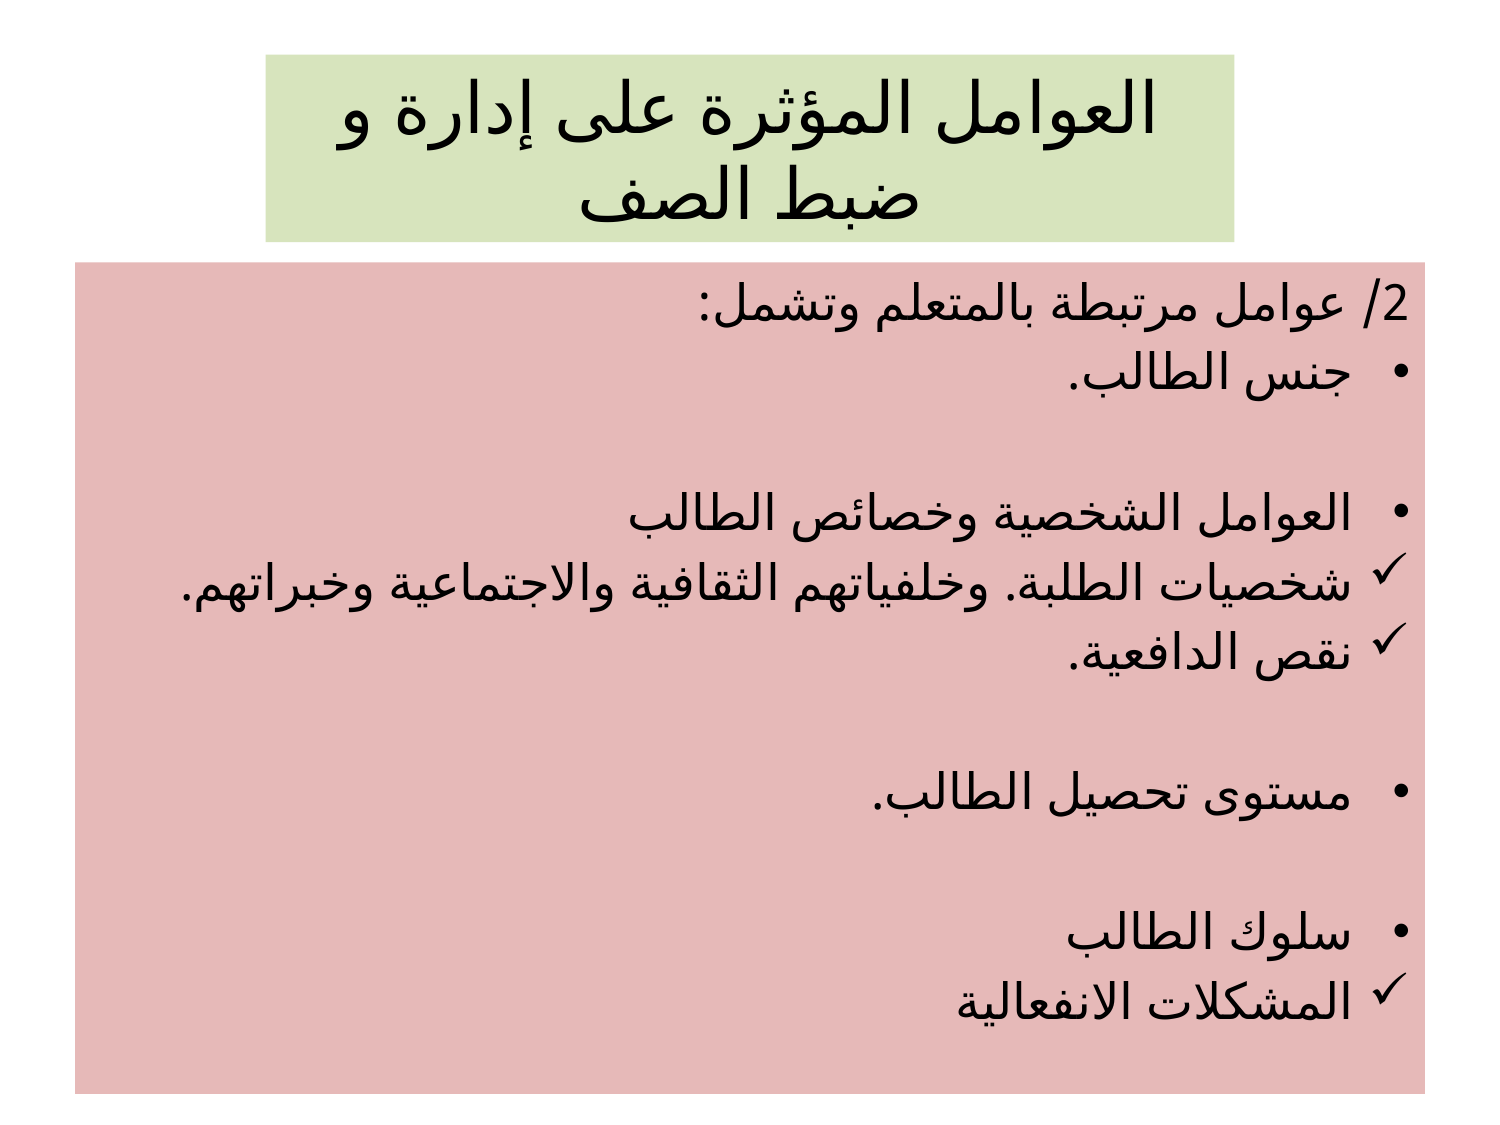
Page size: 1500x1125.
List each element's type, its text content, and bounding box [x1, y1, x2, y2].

list 2/ عوامل مرتبطة بالمتعلم وتشمل: جنس الطالب. العوامل الشخصية وخصائص الطالب شخصيات الطلبة. وخلفياتهم الثقافية والاجتماعية وخبراتهم. نقص الدافعية. مستوى تحصيل الطالب. سلوك الطالب المشكلات الانفعالية [75, 262, 1425, 1094]
title العوامل المؤثرة على إدارة و ضبط الصف [265, 54, 1235, 243]
